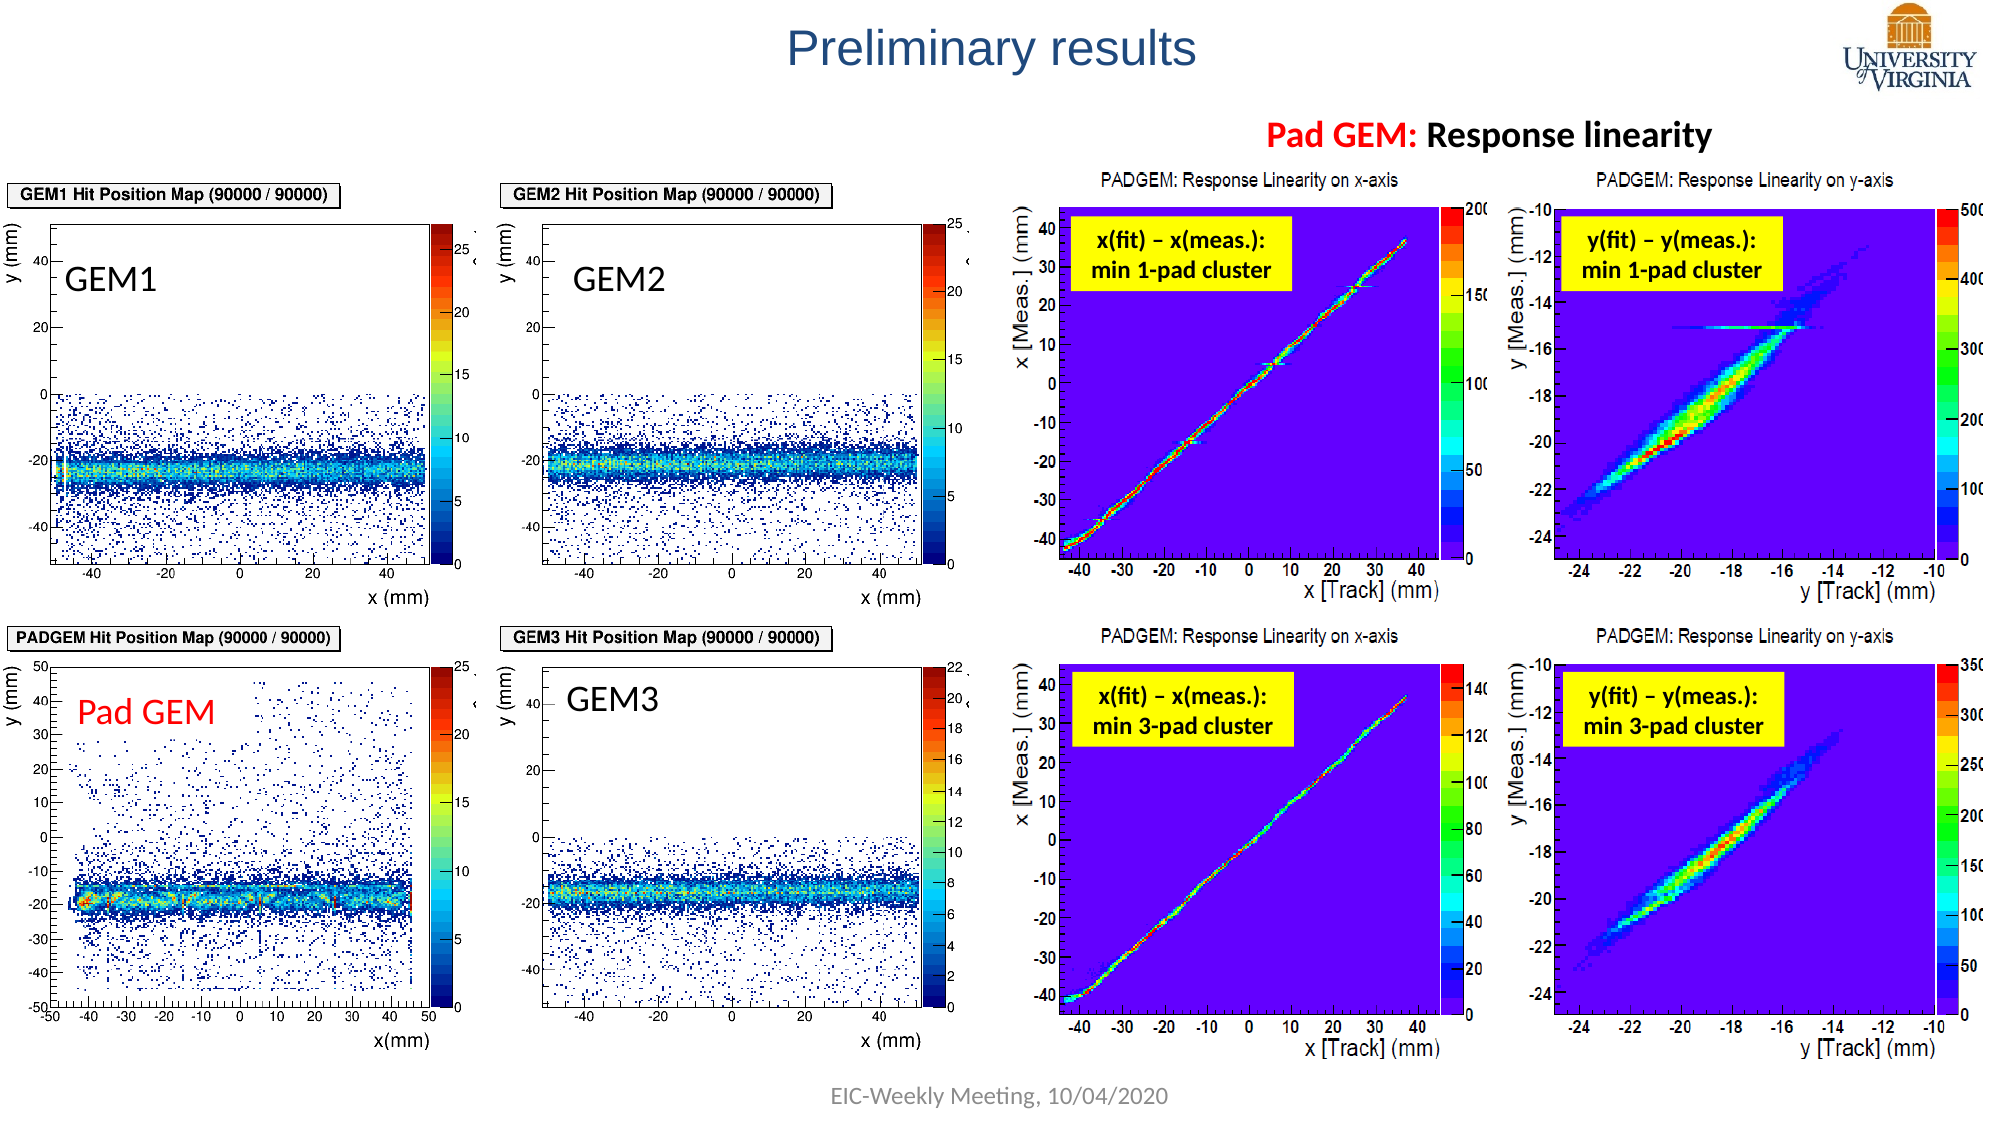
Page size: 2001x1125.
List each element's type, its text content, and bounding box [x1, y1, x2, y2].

footer EIC-Weekly Meeting, 10/04/2020 [683, 1065, 1317, 1125]
text_box Pad GEM: Response linearity [979, 102, 2000, 163]
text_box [1003, 162, 1988, 1063]
text_box Preliminary results [0, 0, 1998, 98]
picture [1820, 0, 2000, 102]
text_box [0, 175, 972, 1059]
